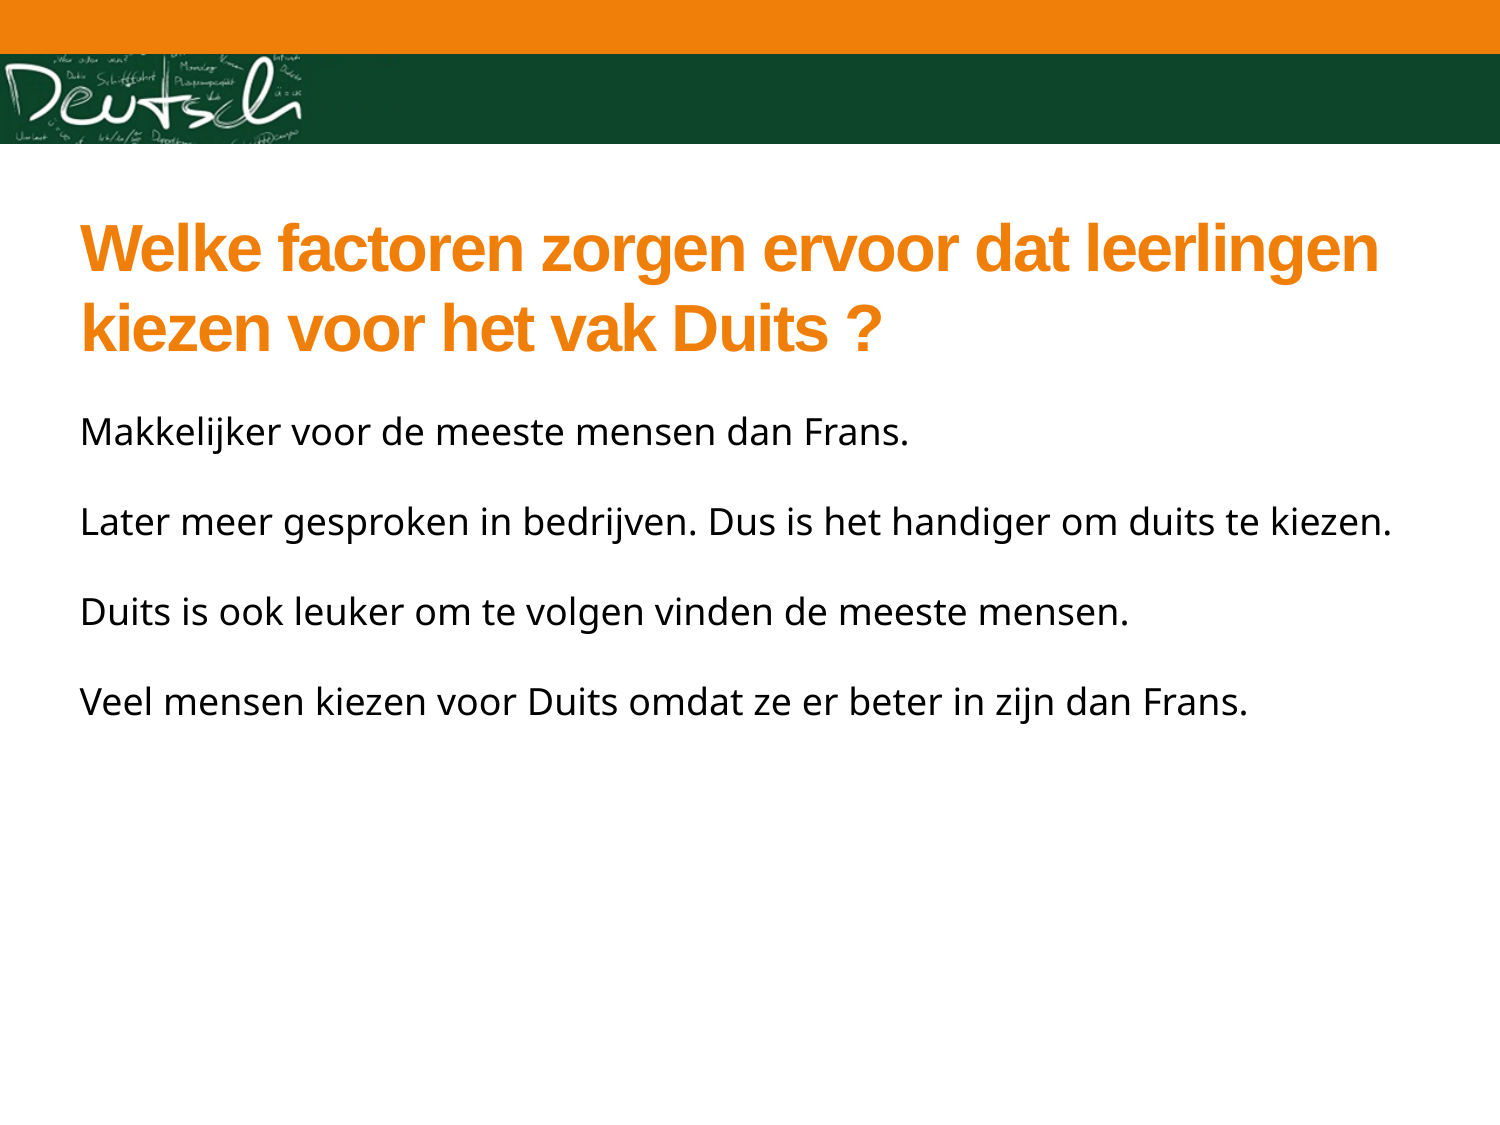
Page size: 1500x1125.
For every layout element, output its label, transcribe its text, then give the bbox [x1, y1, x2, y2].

text_box Makkelijker voor de meeste mensen dan Frans. Later meer gesproken in bedrijven. Dus is het handiger om duits te kiezen. Duits is ook leuker om te volgen vinden de meeste mensen. Veel mensen kiezen voor Duits omdat ze er beter in zijn dan Frans. [64, 400, 1424, 911]
title Welke factoren zorgen ervoor dat leerlingen kiezen voor het vak Duits ? [64, 172, 1400, 398]
picture [0, 54, 1500, 144]
